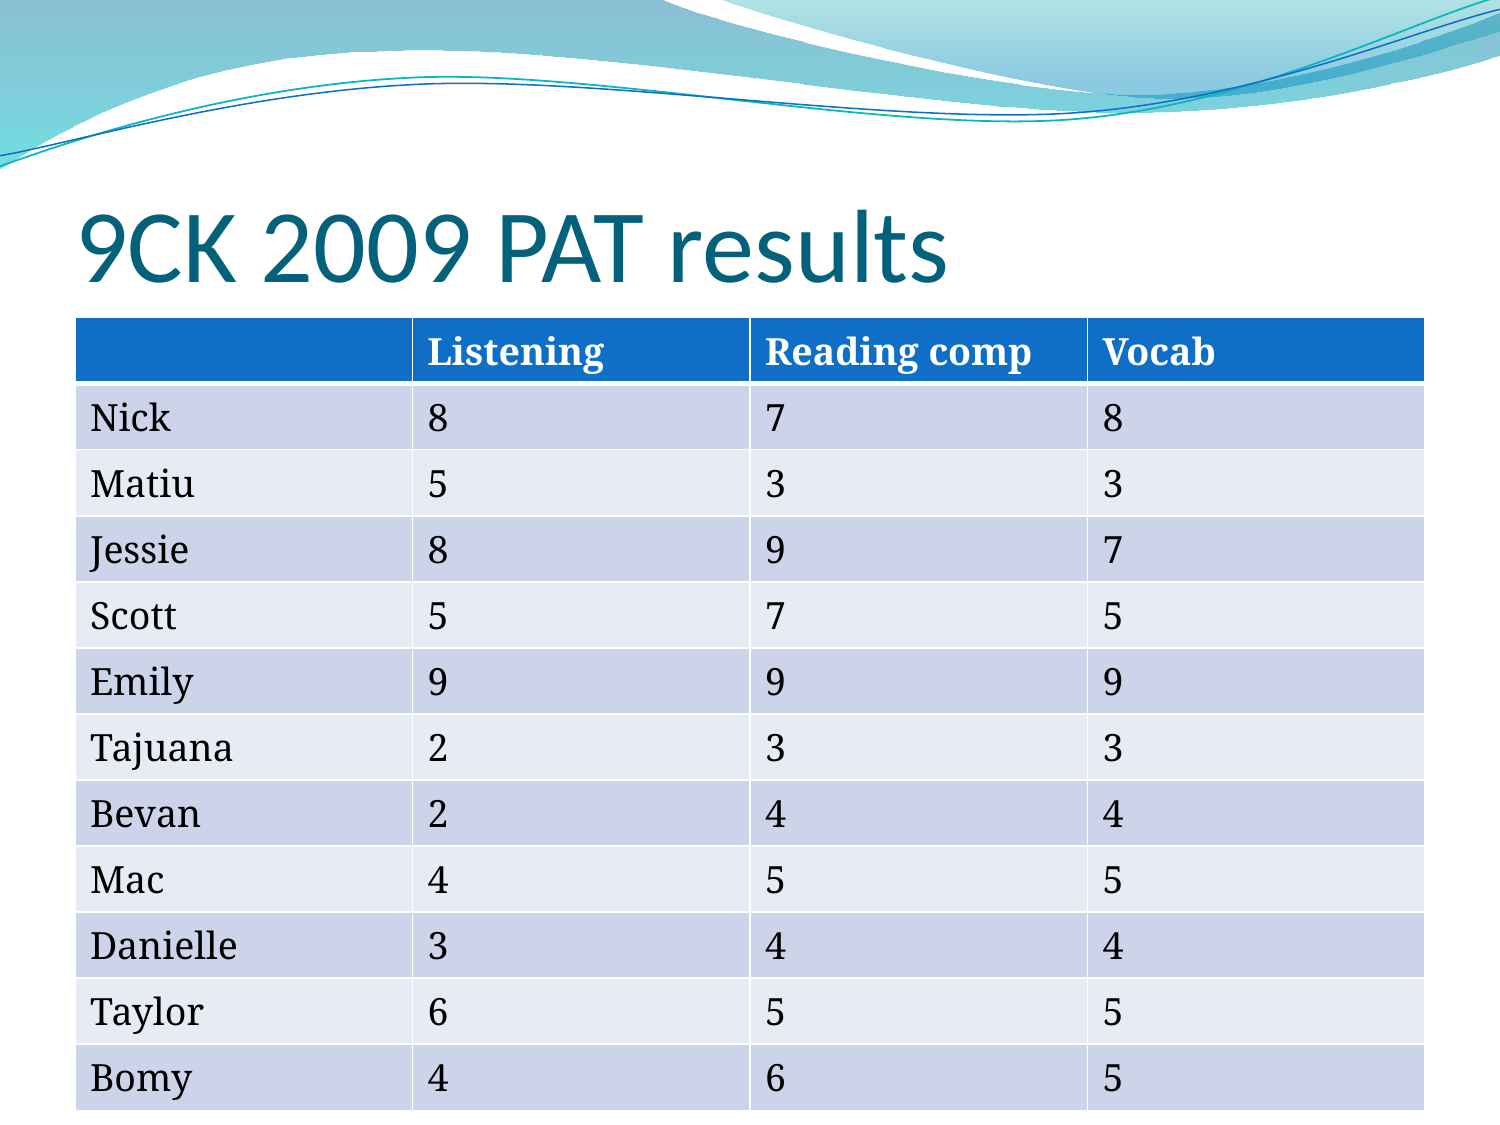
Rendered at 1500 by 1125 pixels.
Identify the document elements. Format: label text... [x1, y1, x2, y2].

table_cell 5 [1088, 979, 1424, 1043]
table_cell 4 [751, 781, 1087, 845]
table_cell 3 [413, 913, 749, 977]
table_cell 9 [751, 517, 1087, 581]
table_cell 3 [751, 450, 1087, 515]
table_cell 5 [751, 847, 1087, 911]
table_cell 5 [1088, 583, 1424, 647]
table_cell 4 [413, 847, 749, 911]
table_cell 2 [413, 715, 749, 779]
table_cell Danielle [76, 913, 412, 977]
table_cell 3 [751, 715, 1087, 779]
table_cell Taylor [76, 979, 412, 1043]
table_cell 8 [1088, 386, 1424, 449]
table_cell 5 [413, 583, 749, 647]
table_header Listening [413, 318, 749, 381]
table_cell 7 [751, 583, 1087, 647]
table_cell 9 [413, 649, 749, 713]
table_cell Bevan [76, 781, 412, 845]
table_cell 5 [1088, 847, 1424, 911]
table_cell 4 [413, 1045, 749, 1110]
table_cell 6 [413, 979, 749, 1043]
table_cell 5 [413, 450, 749, 515]
table_cell Bomy [76, 1045, 412, 1110]
table_cell 4 [1088, 781, 1424, 845]
table_cell 4 [751, 913, 1087, 977]
title 9CK 2009 PAT results [75, 115, 1425, 303]
table_cell 6 [751, 1045, 1087, 1110]
table_header Vocab [1088, 318, 1424, 381]
table_cell Tajuana [76, 715, 412, 779]
table_header [76, 318, 412, 381]
table_cell 8 [413, 386, 749, 449]
table_cell Mac [76, 847, 412, 911]
table_cell 5 [751, 979, 1087, 1043]
table_cell 4 [1088, 913, 1424, 977]
table_cell 3 [1088, 450, 1424, 515]
table_cell 3 [1088, 715, 1424, 779]
table_cell 5 [1088, 1045, 1424, 1110]
table_cell 9 [1088, 649, 1424, 713]
table_cell 2 [413, 781, 749, 845]
table_cell 8 [413, 517, 749, 581]
table_cell 7 [1088, 517, 1424, 581]
table_cell 7 [751, 386, 1087, 449]
table_cell Scott [76, 583, 412, 647]
table_cell 9 [751, 649, 1087, 713]
table_cell Matiu [76, 450, 412, 515]
table_cell Jessie [76, 517, 412, 581]
table_cell Nick [76, 386, 412, 449]
table_header Reading comp [751, 318, 1087, 381]
table_cell Emily [76, 649, 412, 713]
